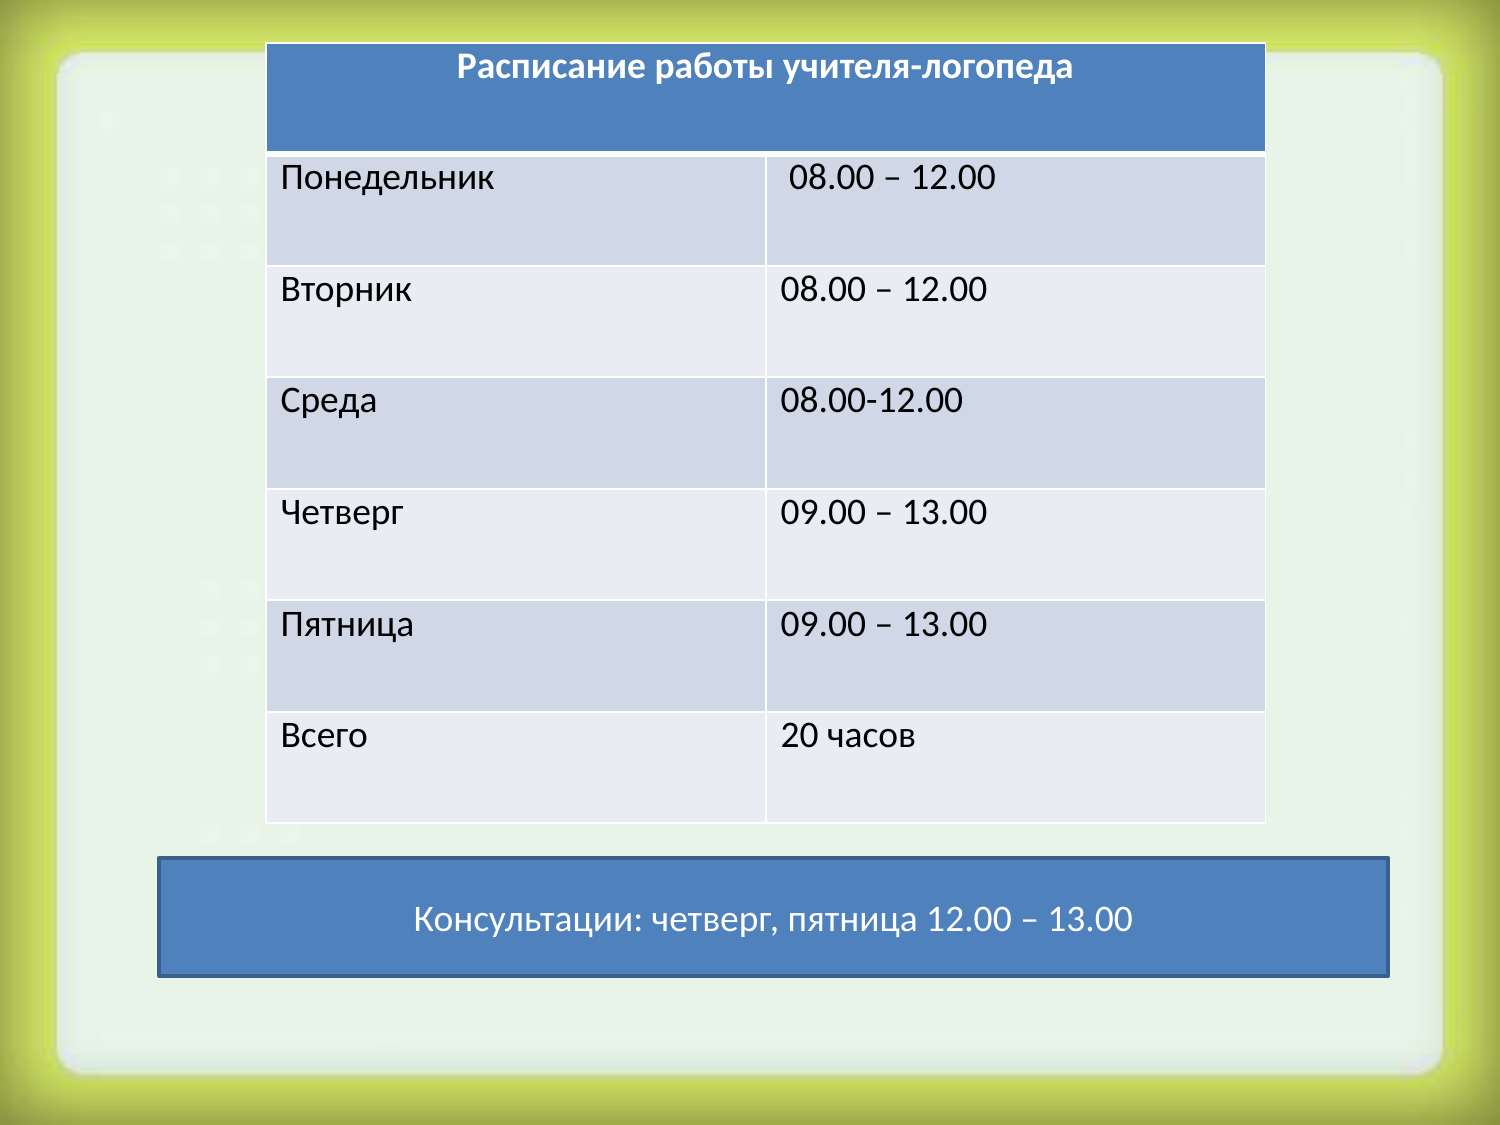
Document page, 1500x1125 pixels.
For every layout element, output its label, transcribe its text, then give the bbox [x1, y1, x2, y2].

table_cell Четверг [267, 490, 765, 599]
table_cell Вторник [267, 267, 765, 376]
table_cell Всего [267, 713, 765, 822]
table_cell 08.00 – 12.00 [767, 267, 1265, 376]
table_cell Пятница [267, 601, 765, 711]
table_cell 08.00-12.00 [767, 378, 1265, 488]
table_cell 20 часов [767, 713, 1265, 822]
picture [0, 0, 1500, 1125]
table_cell 09.00 – 13.00 [767, 490, 1265, 599]
table_header Расписание работы учителя-логопеда [267, 44, 1265, 151]
table_cell Среда [267, 378, 765, 488]
table_cell Понедельник [267, 157, 765, 265]
text_box Консультации: четверг, пятница 12.00 – 13.00 [157, 856, 1390, 978]
table_cell 09.00 – 13.00 [767, 601, 1265, 711]
table_cell 08.00 – 12.00 [767, 157, 1265, 265]
